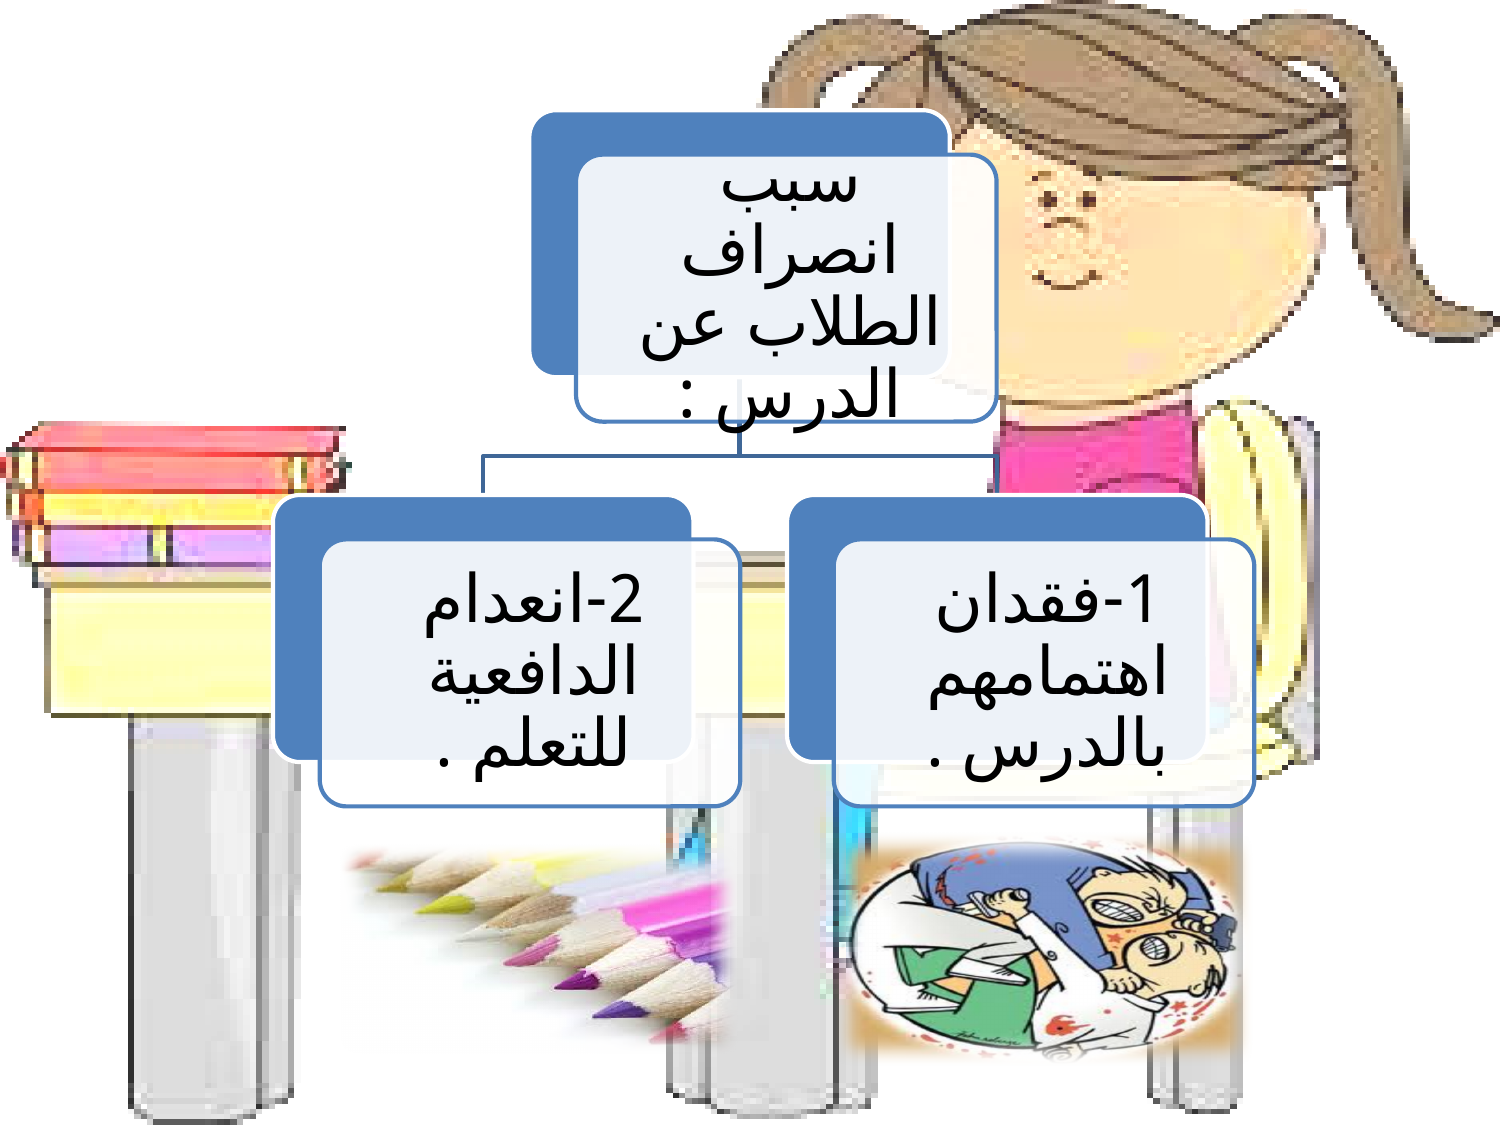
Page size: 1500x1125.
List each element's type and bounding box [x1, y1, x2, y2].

picture [339, 843, 739, 1055]
text_box [234, 105, 1294, 807]
picture [831, 831, 1255, 1067]
list [0, 0, 1500, 1125]
